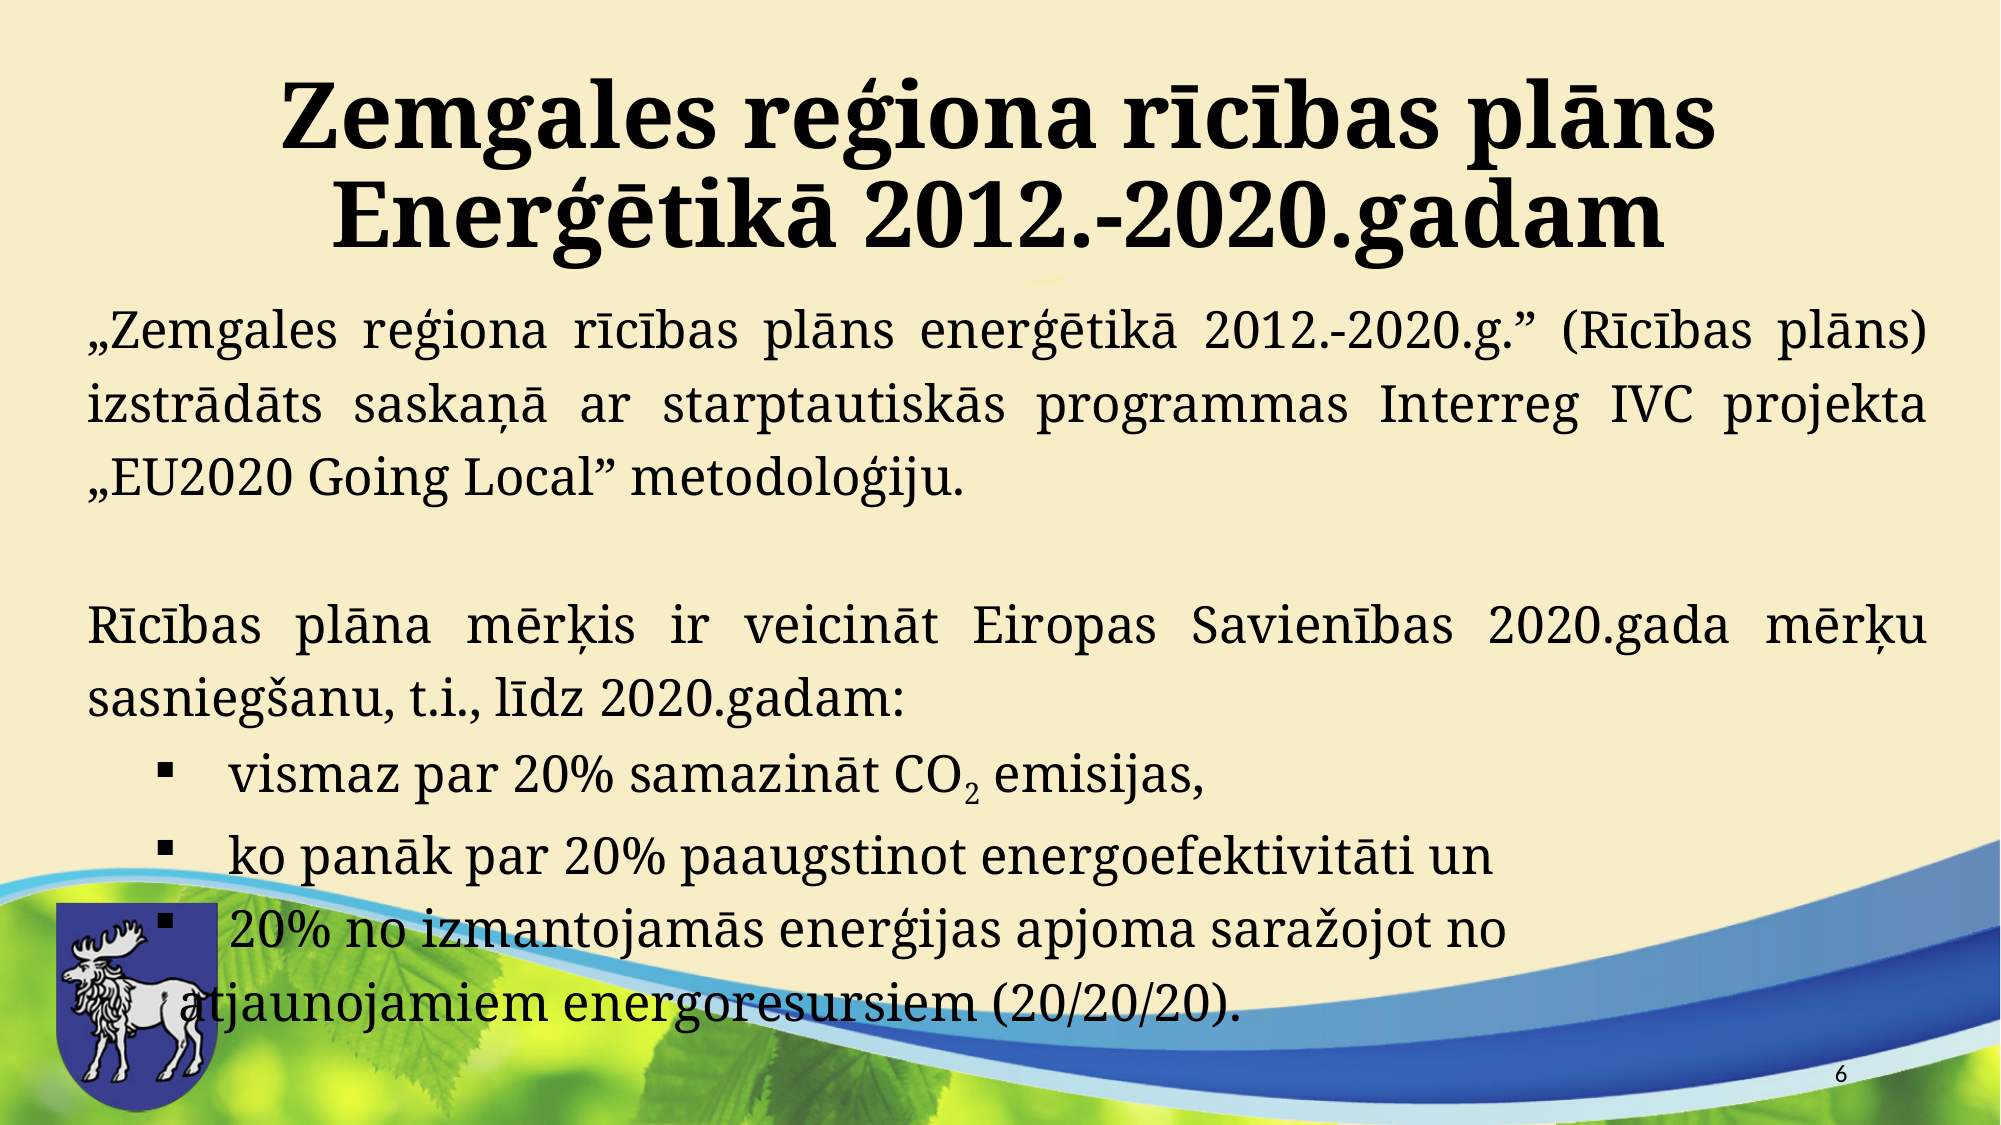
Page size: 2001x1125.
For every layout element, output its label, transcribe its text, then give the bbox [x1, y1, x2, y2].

title Zemgales reģiona rīcības plāns Enerģētikā 2012.-2020.gadam [137, 59, 1863, 277]
slide_number 6 [1412, 1042, 1863, 1103]
picture [0, 0, 2001, 1125]
list „Zemgales reģiona rīcības plāns enerģētikā 2012.-2020.g.” (Rīcības plāns) izstrādāts saskaņā ar starptautiskās programmas Interreg IVC projekta „EU2020 Going Local” metodoloģiju. Rīcības plāna mērķis ir veicināt Eiropas Savienības 2020.gada mērķu sasniegšanu, t.i., līdz 2020.gadam: vismaz par 20% samazināt CO2 emisijas, ko panāk par 20% paaugstinot energoefektivitāti un 20% no izmantojamās enerģijas apjoma saražojot no atjaunojamiem energoresursiem (20/20/20). [72, 277, 1945, 1043]
